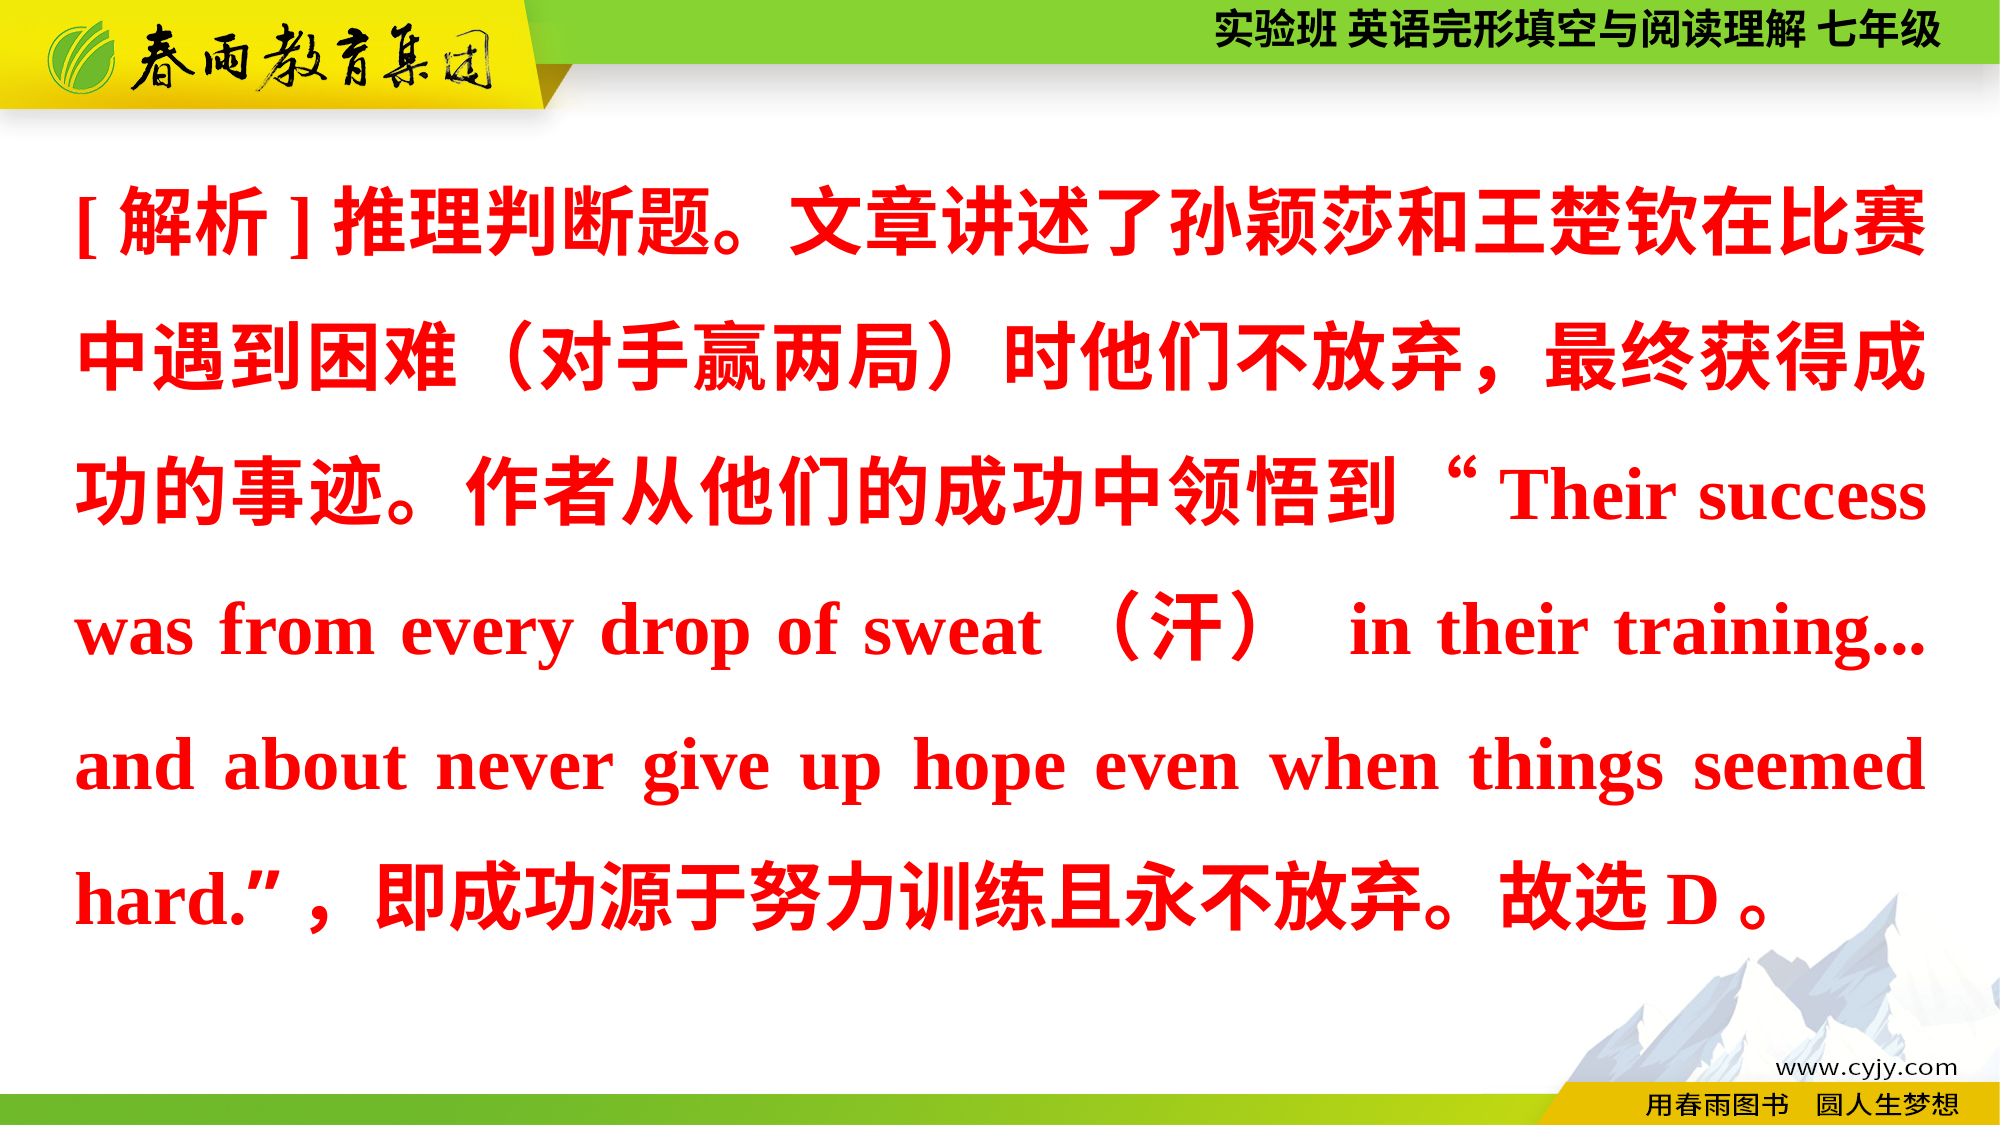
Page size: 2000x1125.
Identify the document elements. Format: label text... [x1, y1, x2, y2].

list [解析]推理判断题。文章讲述了孙颖莎和王楚钦在比赛中遇到困难（对手赢两局）时他们不放弃，最终获得成功的事迹。作者从他们的成功中领悟到“Their success was from every drop of sweat（汗） in their training... and about never give up hope even when things seemed hard.”，即成功源于努力训练且永不放弃。故选D。 [59, 122, 1944, 939]
picture [0, 0, 2000, 1125]
